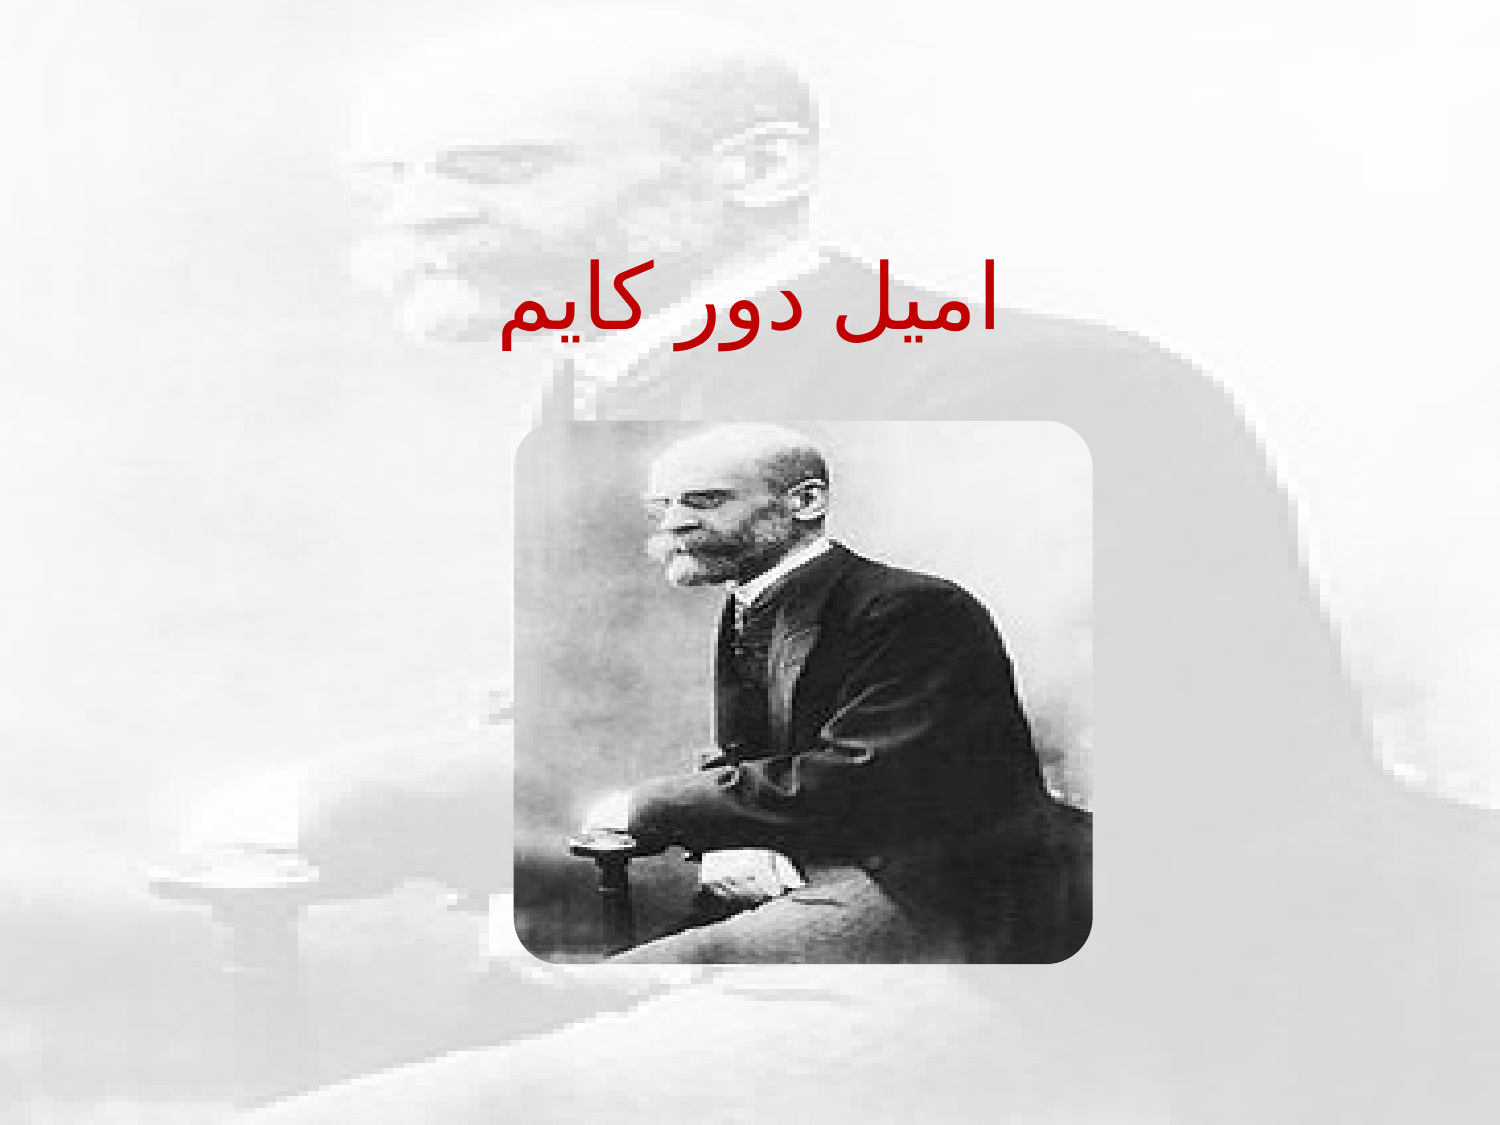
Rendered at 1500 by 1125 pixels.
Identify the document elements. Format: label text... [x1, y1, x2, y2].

title اميل دور كايم [112, 172, 1388, 414]
picture [513, 420, 1093, 965]
